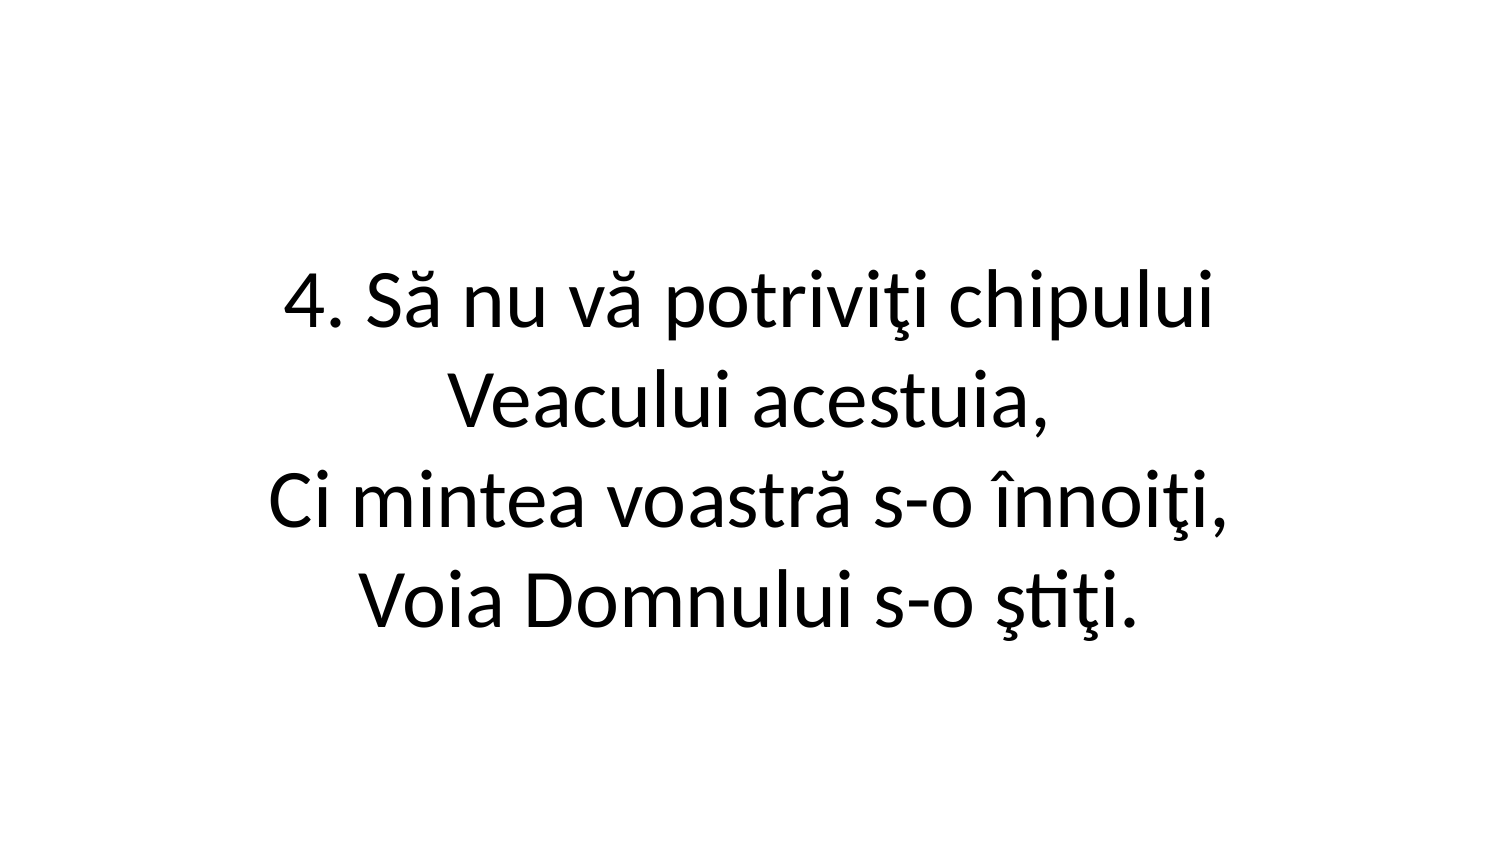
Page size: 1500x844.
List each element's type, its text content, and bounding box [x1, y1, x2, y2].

text_box 4. Să nu vă potriviţi chipului Veacului acestuia, Ci mintea voastră s-o înnoiţi, Voia Domnului s-o ştiţi. [253, 192, 1247, 652]
